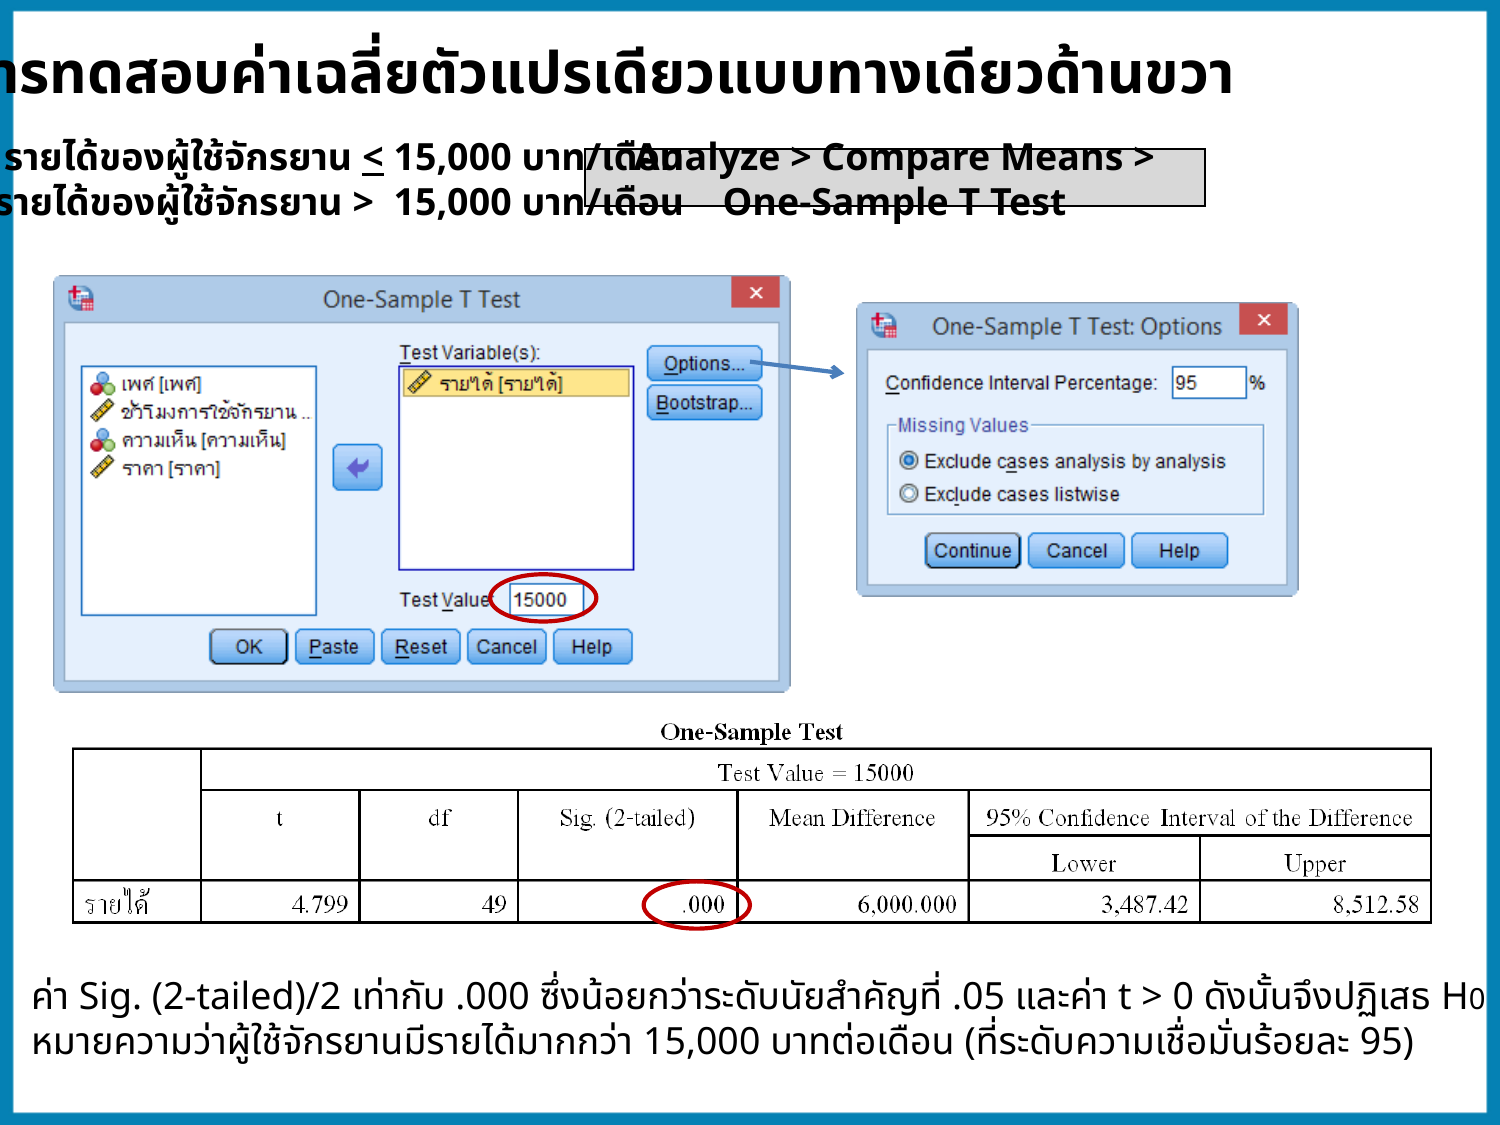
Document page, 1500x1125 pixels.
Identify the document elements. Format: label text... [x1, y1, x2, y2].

picture [13, 11, 1487, 1113]
text_box H0: รายได้ของผู้ใช้จักรยาน < 15,000 บาท/เดือน H1:รายได้ของผู้ใช้จักรยาน > 15,000 บาท/เดือน [0, 125, 699, 231]
text_box ค่า Sig. (2-tailed)/2 เท่ากับ .000 ซึ่งน้อยกว่าระดับนัยสำคัญที่ .05 และค่า t > 0 ดังนั้นจึงปฏิเสธ H0 หมายความว่าผู้ใช้จักรยานมีรายได้มากกว่า 15,000 บาทต่อเดือน (ที่ระดับความเชื่อมั่นร้อยละ 95) [16, 964, 1500, 1070]
text_box 11.3.4 การทดสอบค่าเฉลี่ยตัวแปรเดียวแบบทางเดียวด้านขวา [0, 27, 1250, 113]
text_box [749, 361, 845, 374]
text_box Analyze > Compare Means > One-Sample T Test [699, 148, 1205, 206]
